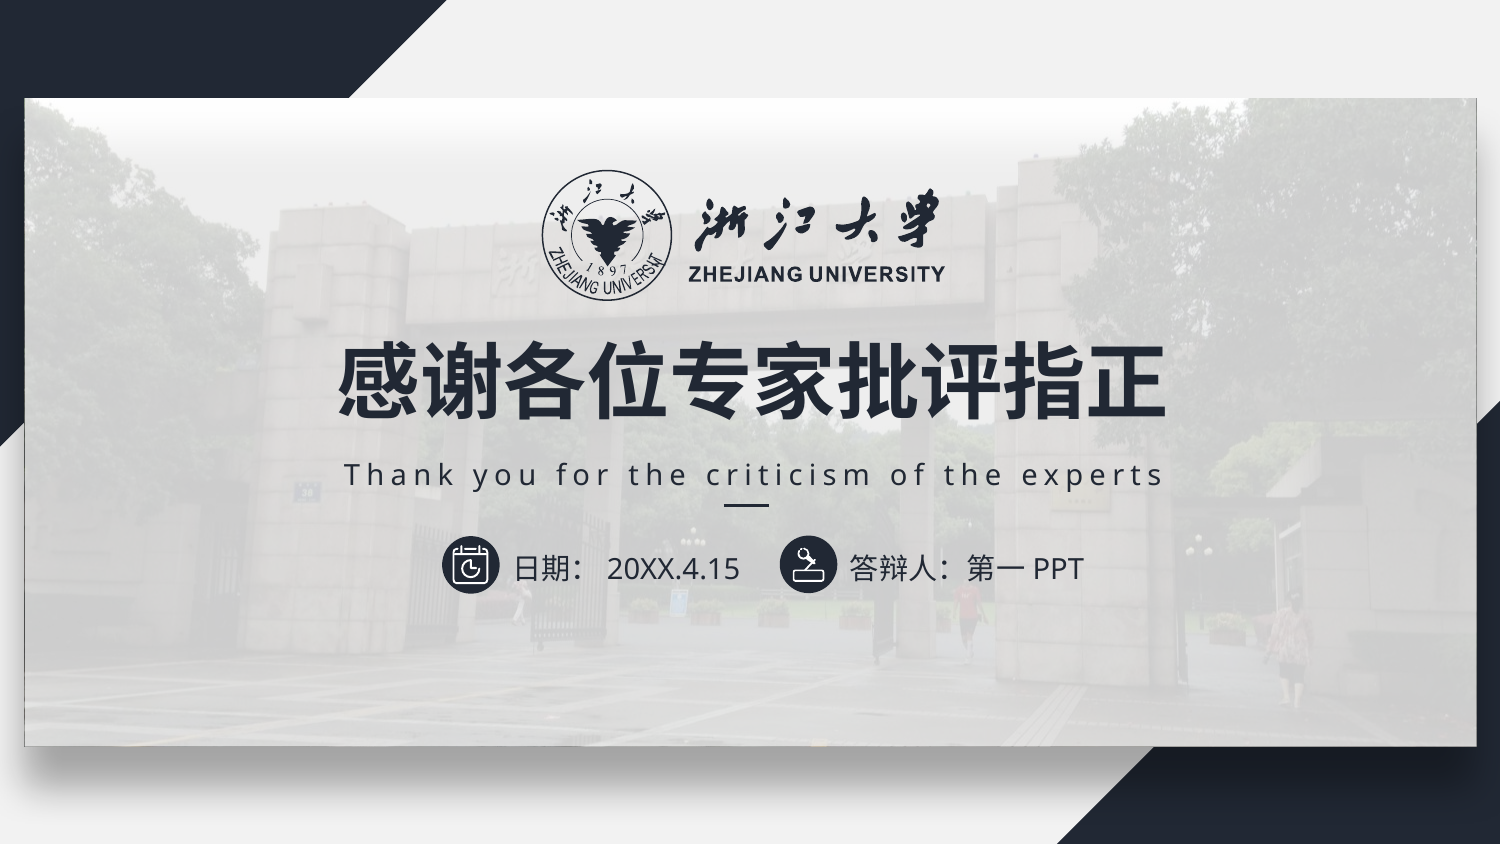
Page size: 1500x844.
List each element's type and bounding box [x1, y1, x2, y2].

text_box [452, 545, 489, 585]
text_box [792, 547, 825, 582]
text_box [1055, 763, 1500, 844]
text_box [541, 169, 945, 301]
text_box [0, 0, 449, 153]
text_box [24, 98, 1477, 747]
